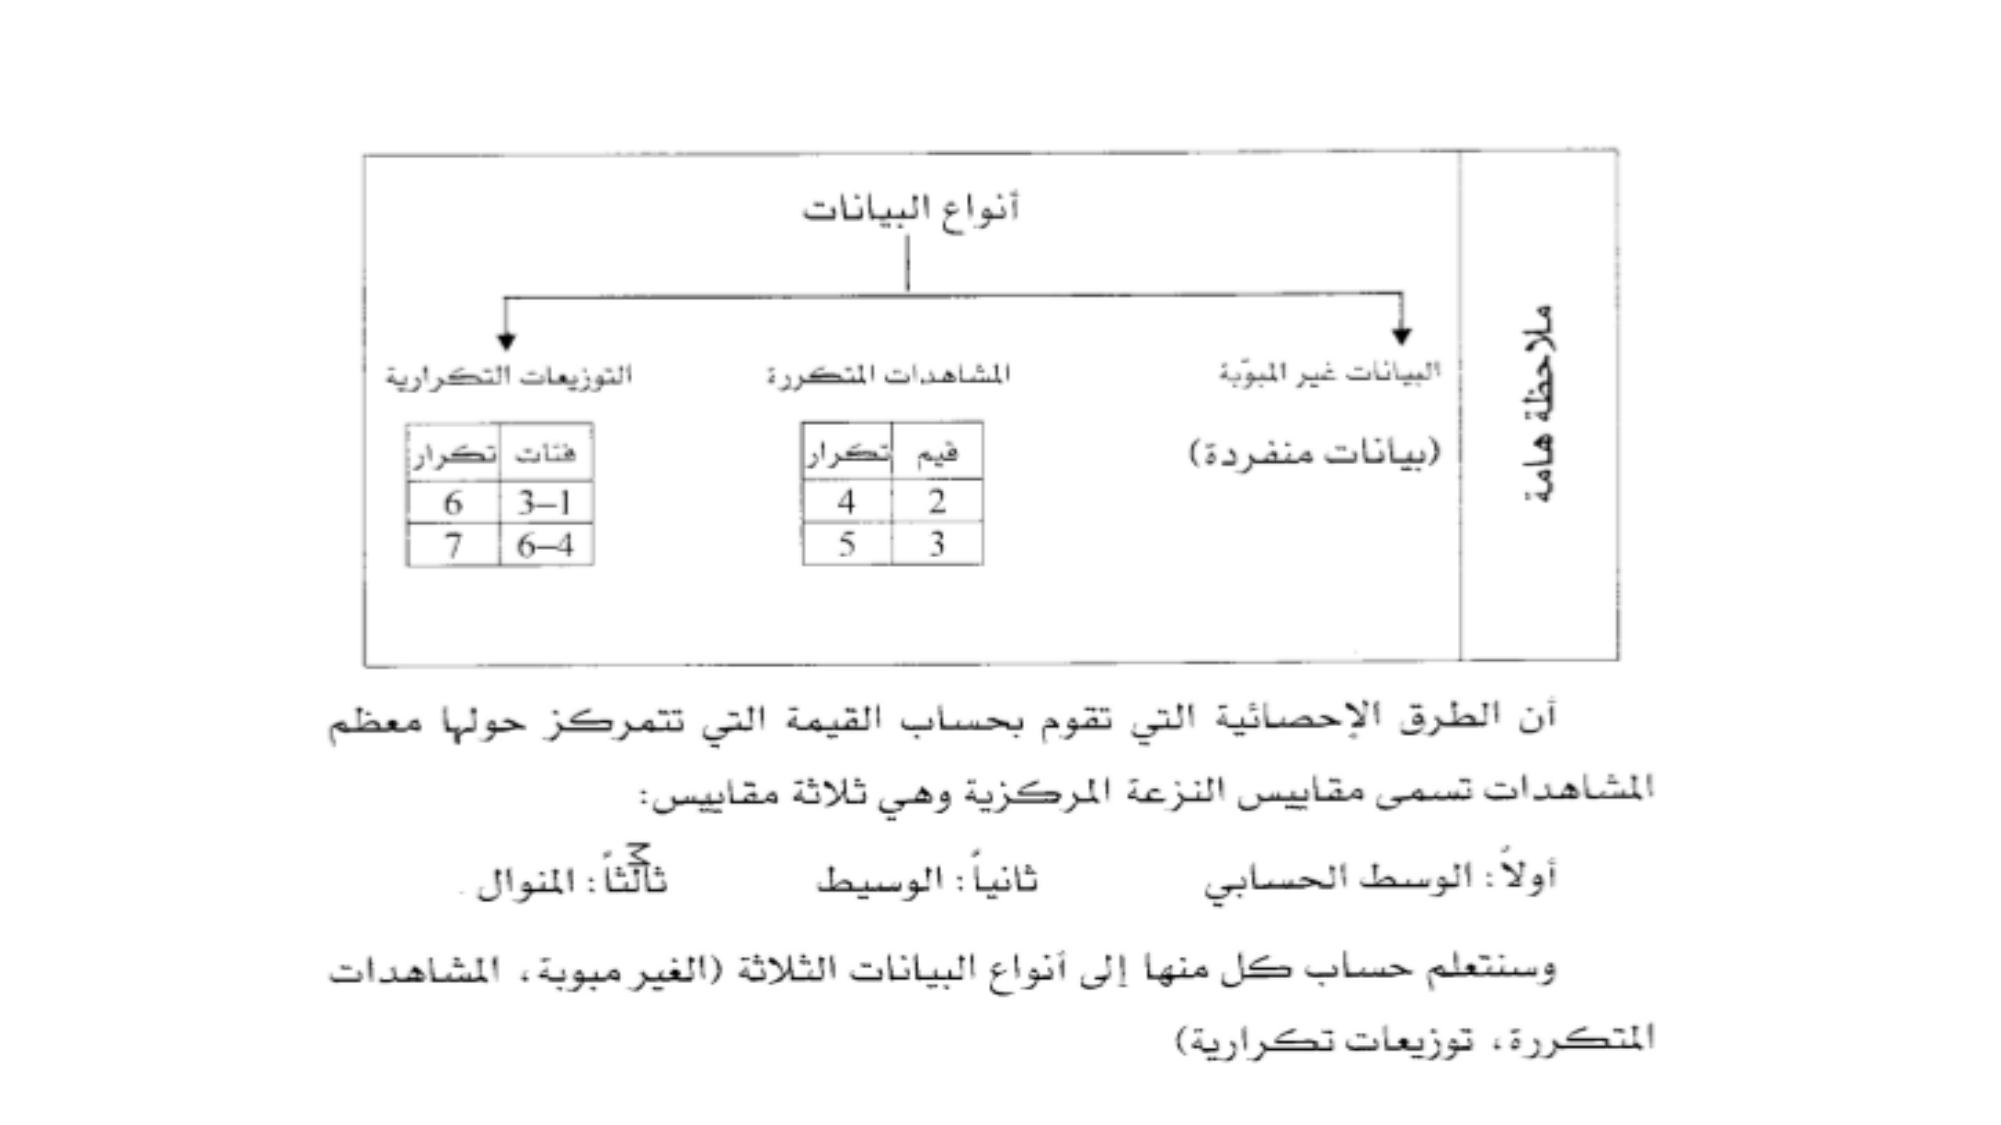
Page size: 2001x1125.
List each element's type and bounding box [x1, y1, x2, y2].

picture [188, 92, 1788, 1087]
